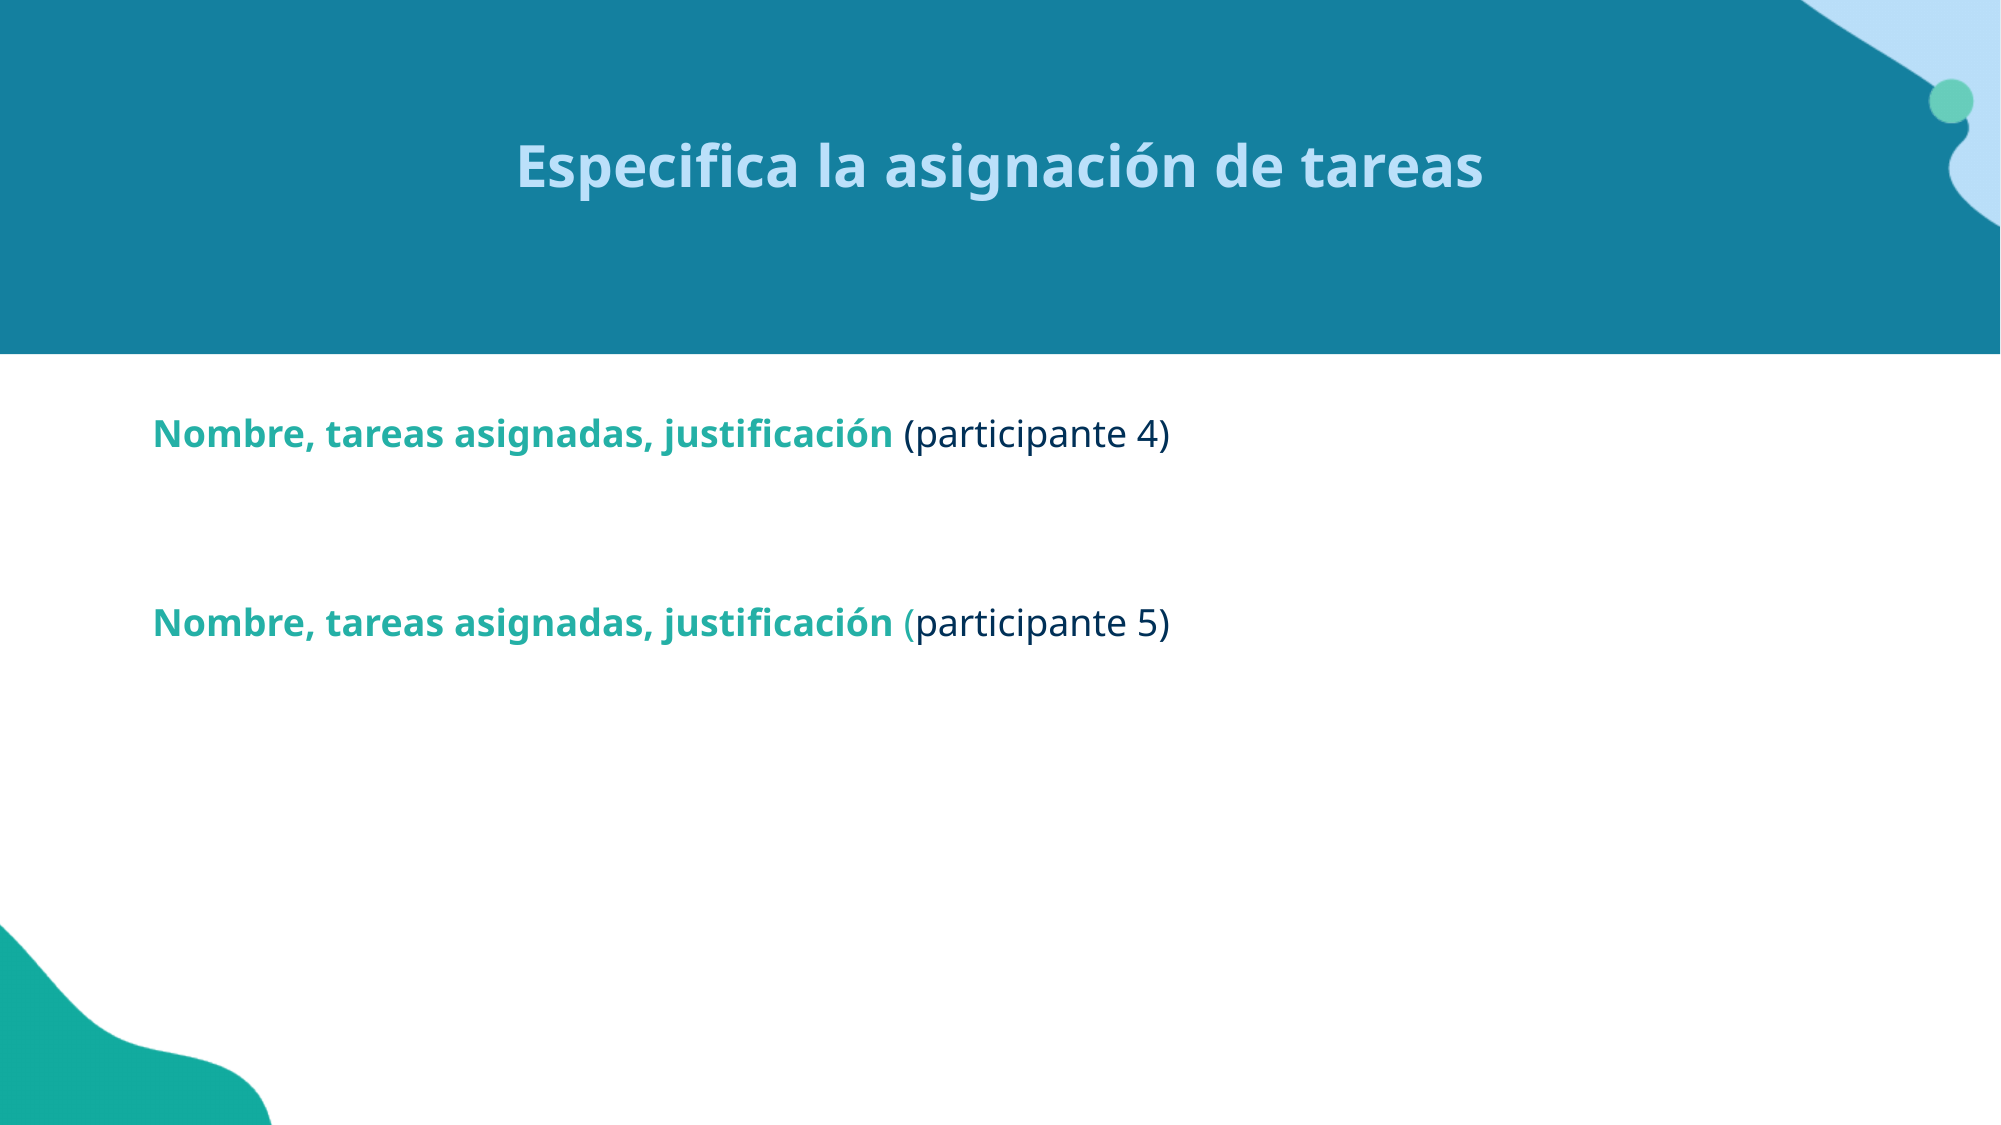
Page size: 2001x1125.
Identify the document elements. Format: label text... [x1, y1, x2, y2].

list Nombre, tareas asignadas, justificación (participante 4) [137, 408, 1331, 453]
list Nombre, tareas asignadas, justificación (participante 5) [137, 596, 1863, 641]
picture [0, 893, 288, 1125]
title Especifica la asignación de tareas [137, 59, 1863, 278]
picture [1801, 0, 2000, 226]
